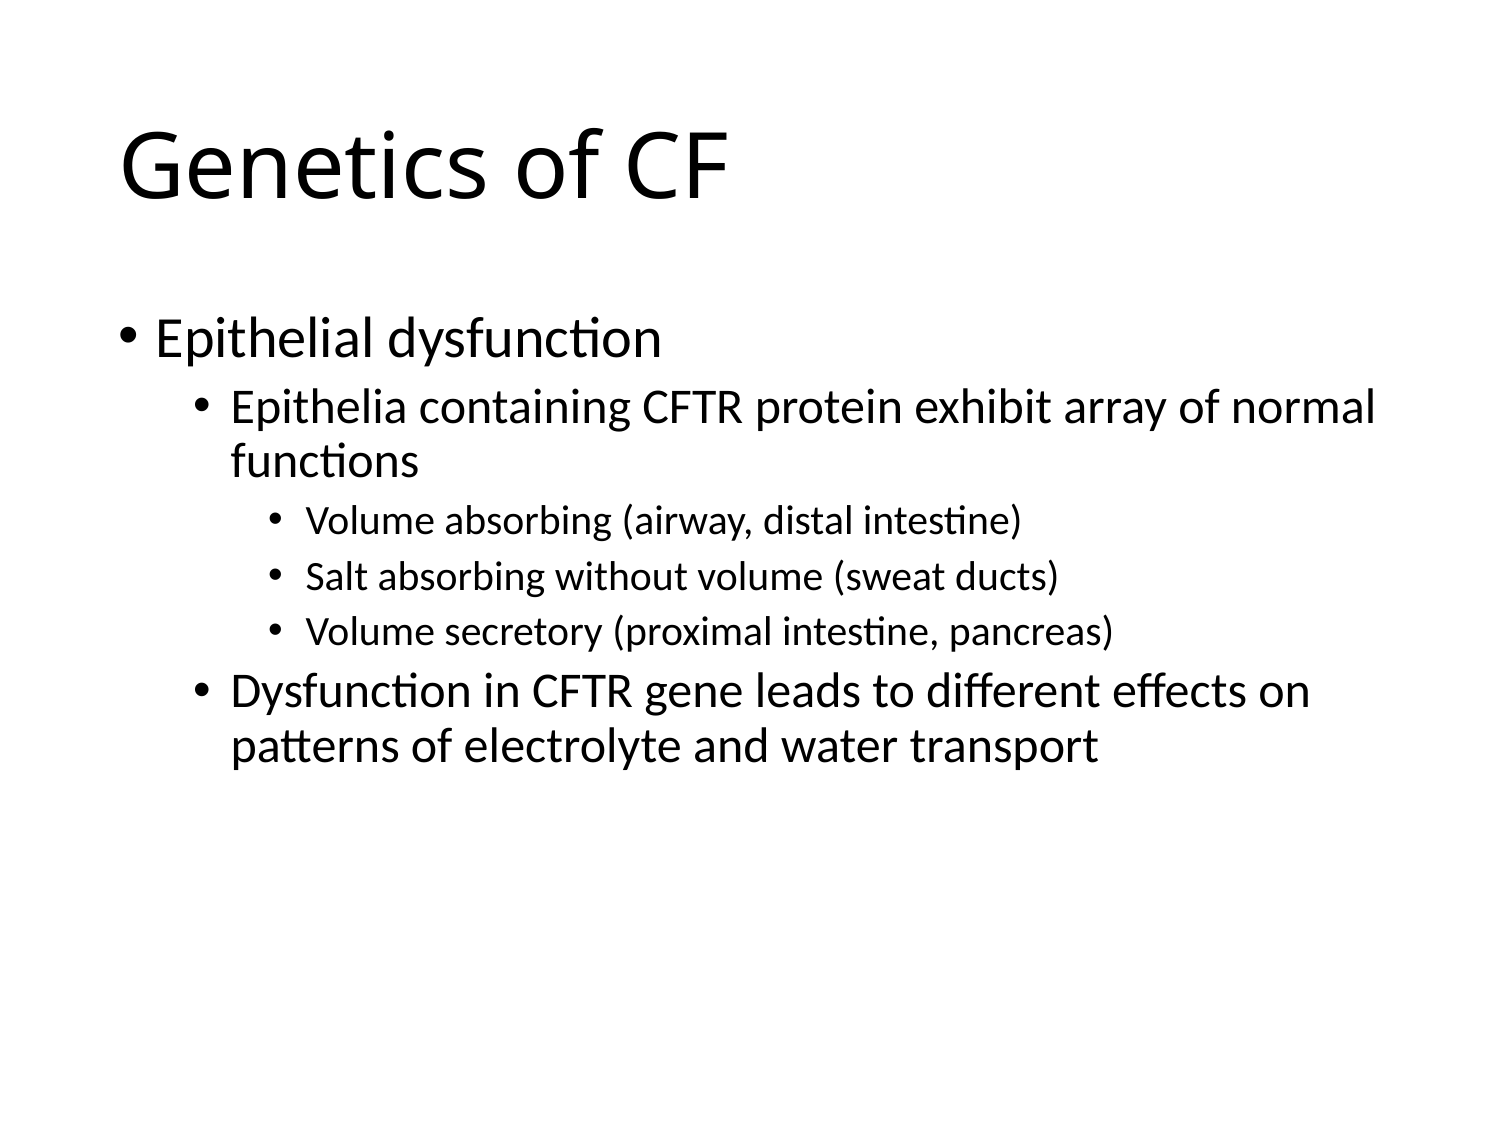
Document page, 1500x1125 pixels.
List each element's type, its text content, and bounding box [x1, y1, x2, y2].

list Epithelial dysfunction Epithelia containing CFTR protein exhibit array of normal functions Volume absorbing (airway, distal intestine) Salt absorbing without volume (sweat ducts) Volume secretory (proximal intestine, pancreas) Dysfunction in CFTR gene leads to different effects on patterns of electrolyte and water transport [103, 299, 1397, 1014]
title Genetics of CF [103, 59, 1397, 278]
